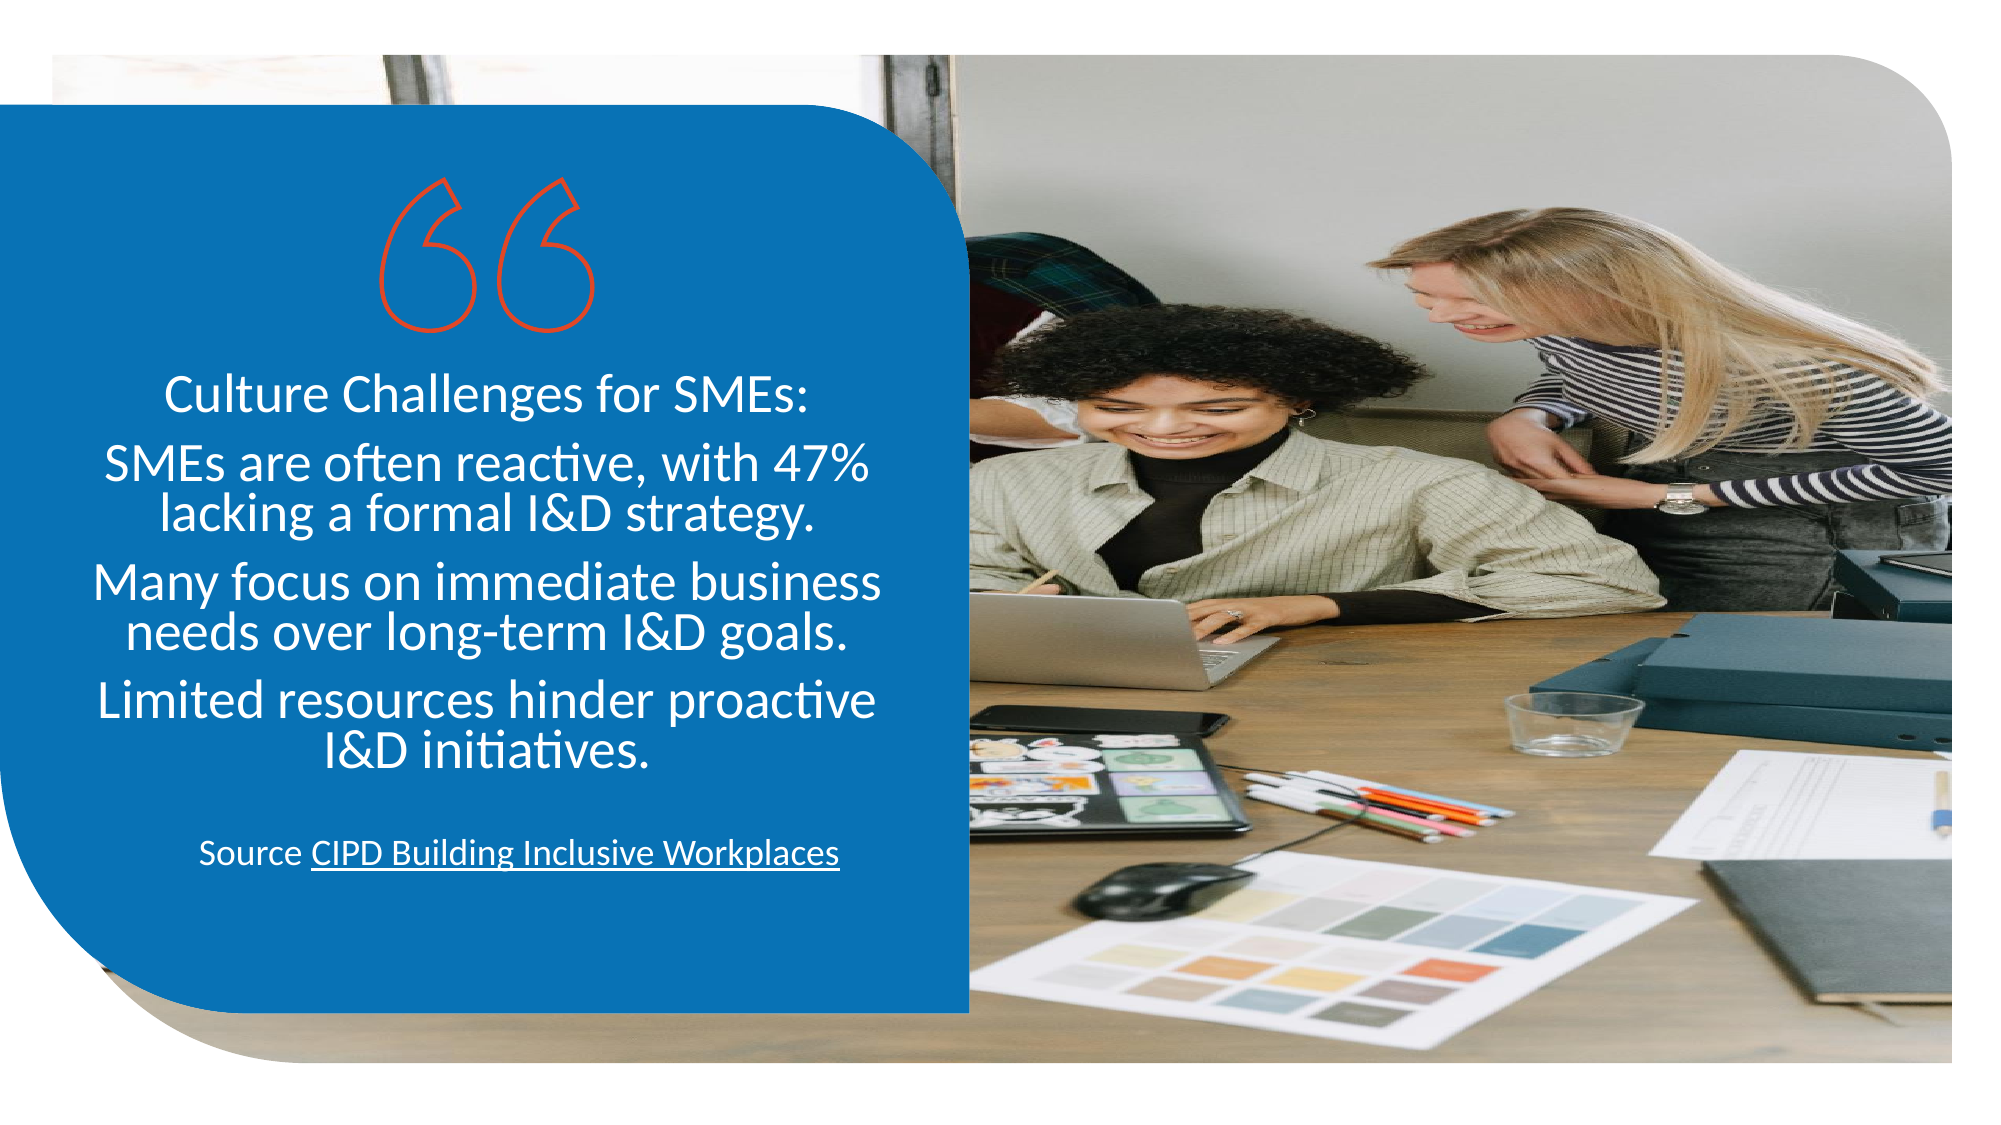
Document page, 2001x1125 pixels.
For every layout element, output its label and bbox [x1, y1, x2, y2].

picture [52, 54, 1952, 1064]
